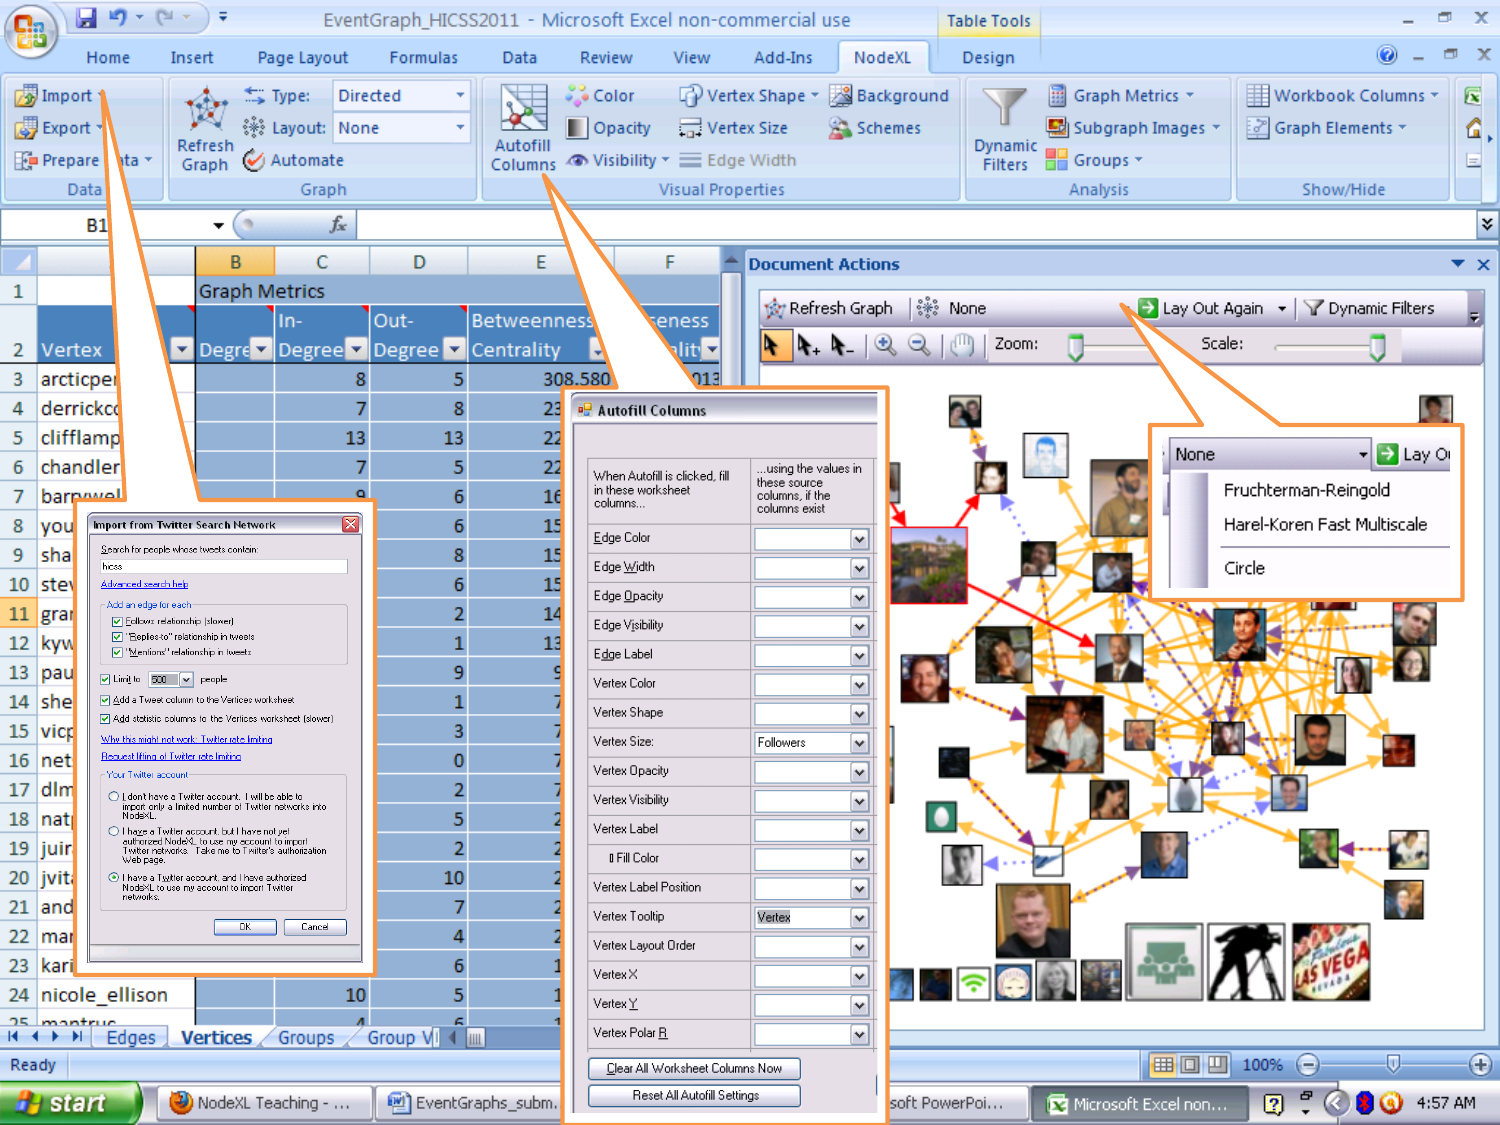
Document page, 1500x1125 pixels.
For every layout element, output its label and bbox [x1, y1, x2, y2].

picture [0, 0, 1500, 1125]
text_box [1149, 424, 1463, 601]
text_box [562, 387, 888, 1125]
text_box [74, 499, 376, 976]
